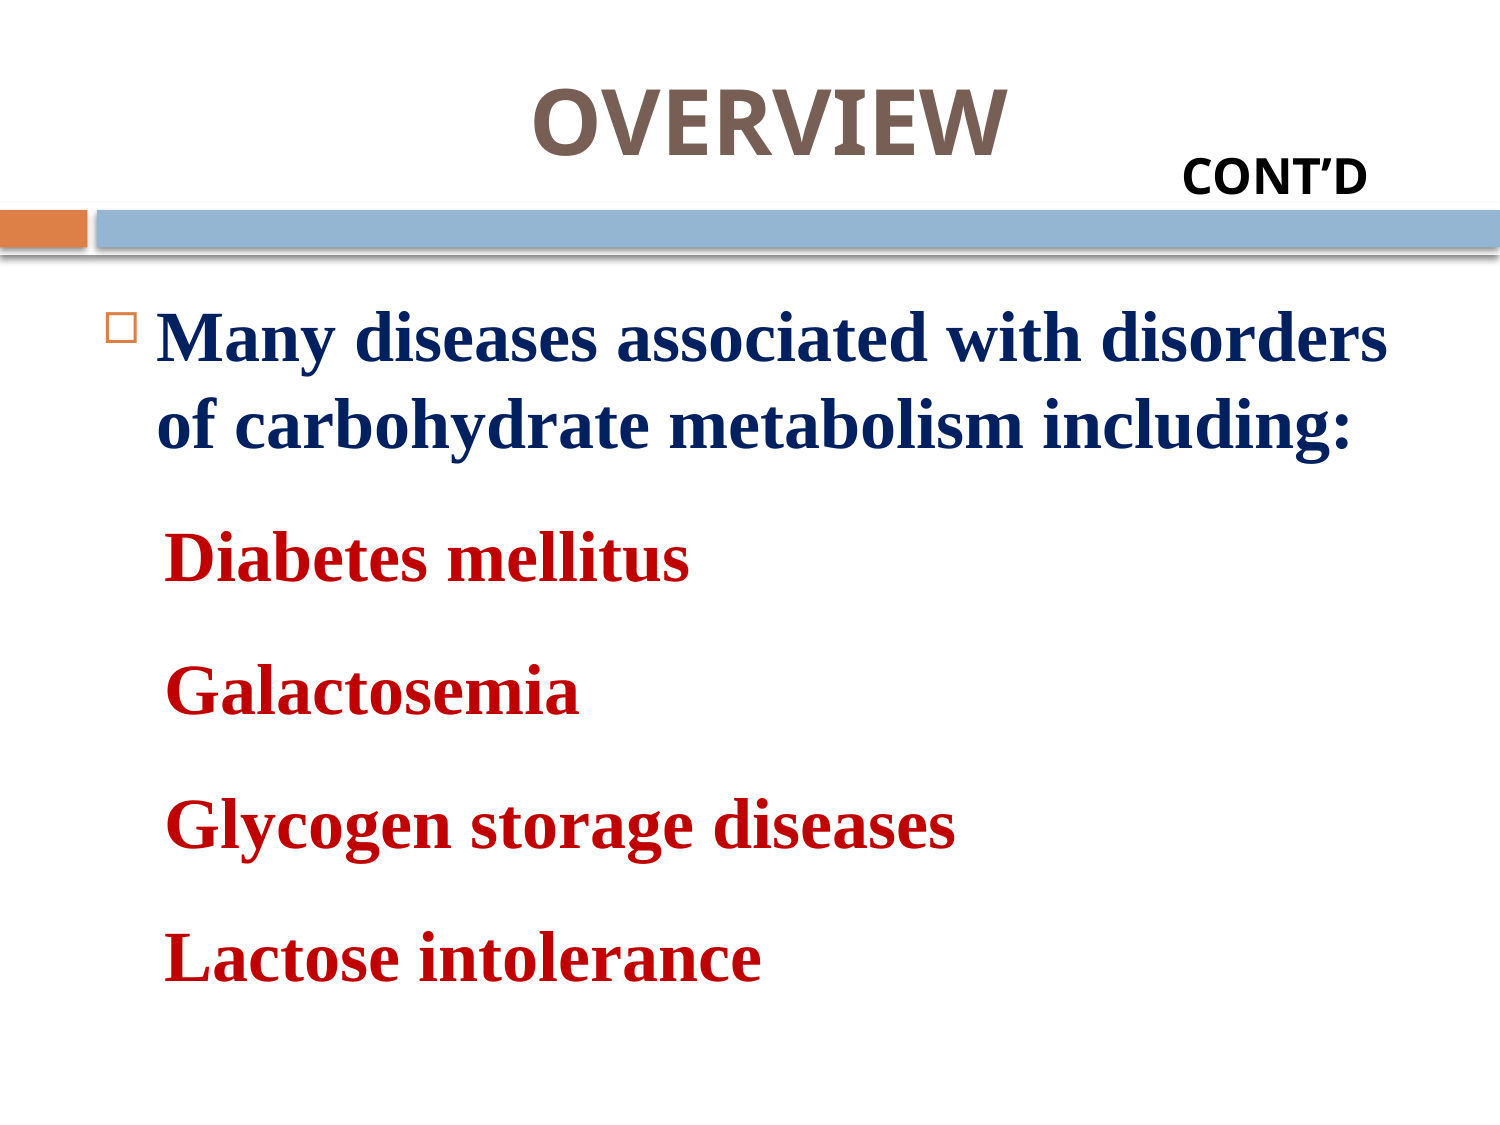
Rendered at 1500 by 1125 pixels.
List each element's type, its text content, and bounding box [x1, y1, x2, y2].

title OVERVIEW [100, 37, 1438, 200]
text_box CONT’D [1166, 137, 1385, 213]
list Many diseases associated with disorders of carbohydrate metabolism including: Diabetes mellitus Galactosemia Glycogen storage diseases Lactose intolerance [87, 282, 1413, 1025]
